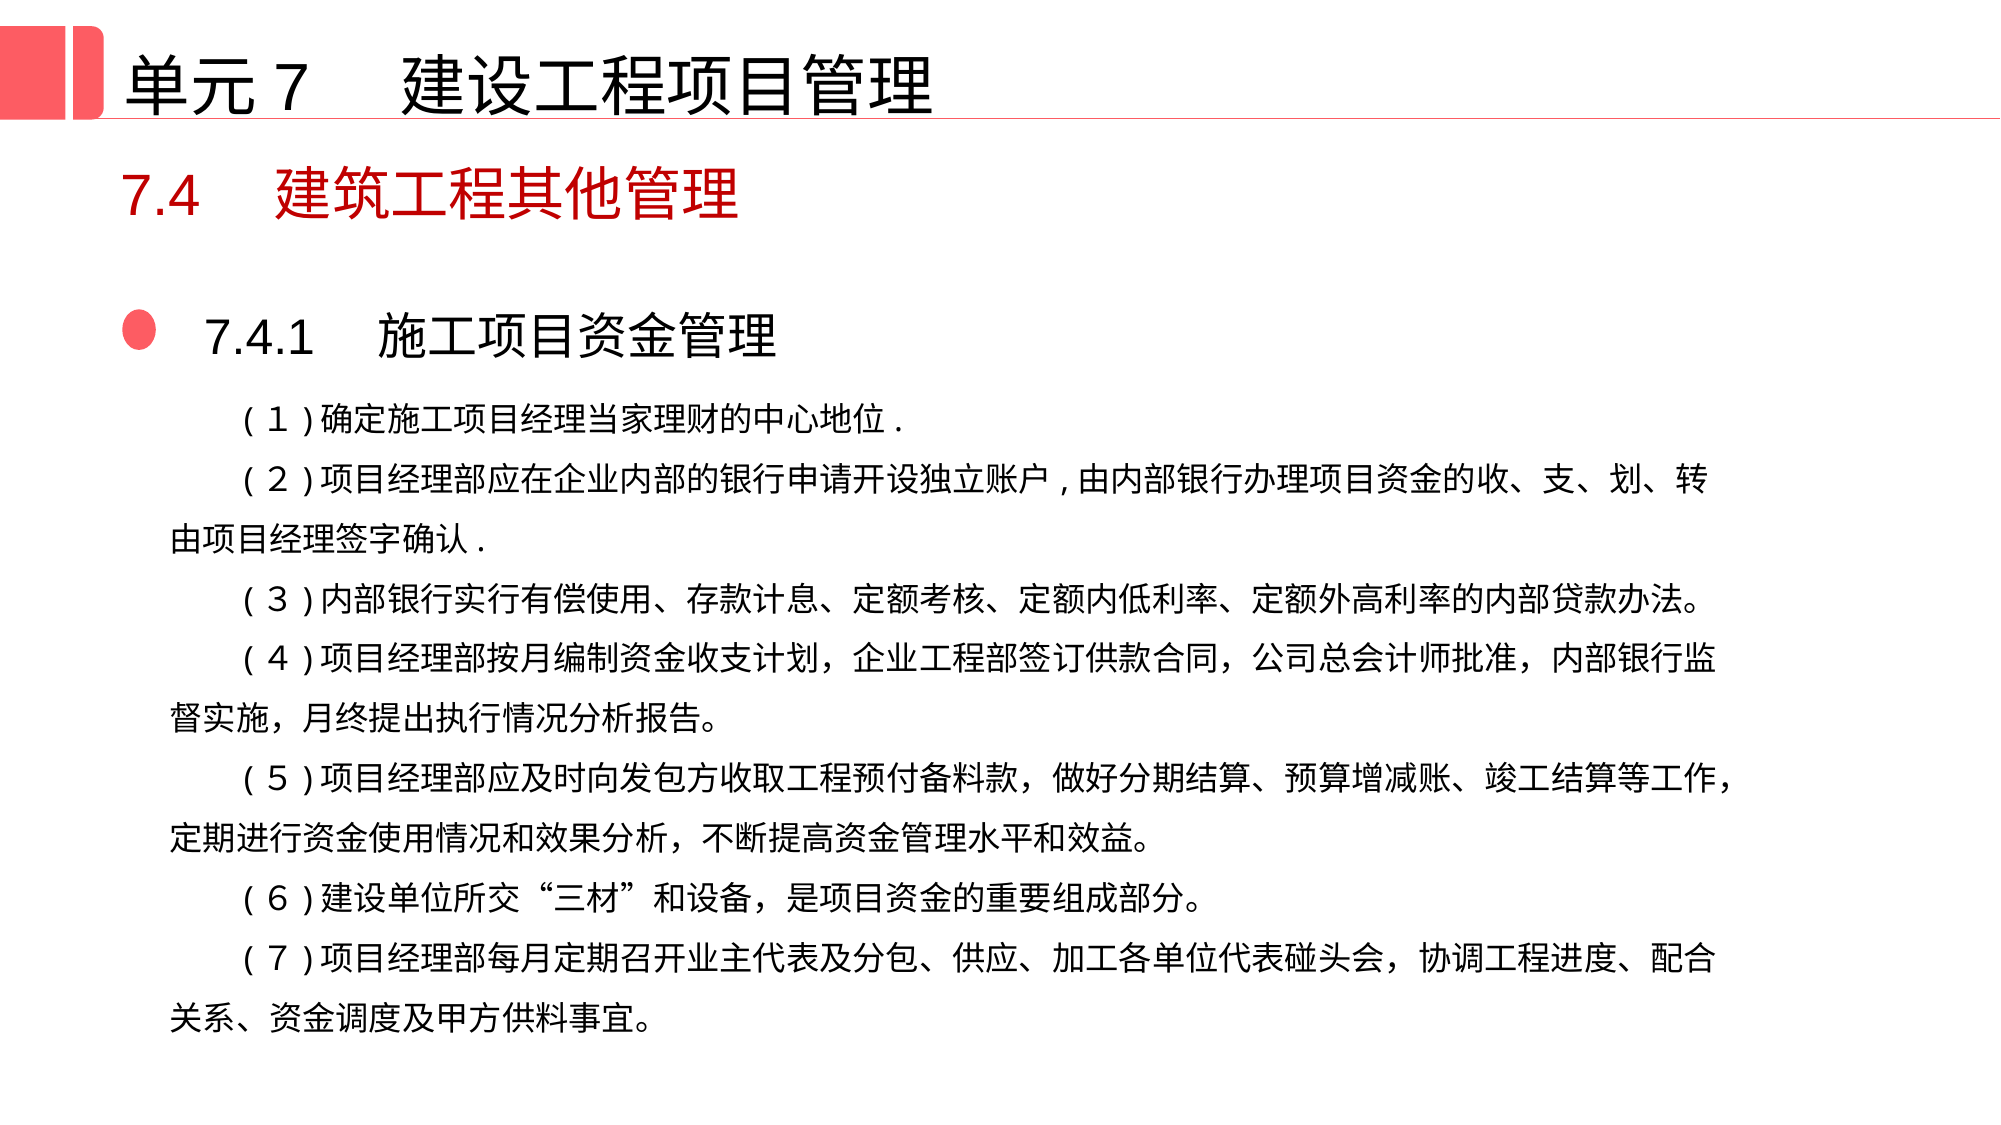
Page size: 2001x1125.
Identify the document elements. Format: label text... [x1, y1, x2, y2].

text_box [122, 309, 156, 350]
list 单元7 建设工程项目管理 [108, 12, 1891, 248]
text_box 7.4.1 施工项目资金管理 [189, 297, 1177, 370]
text_box (１)确定施工项目经理当家理财的中心地位. (２)项目经理部应在企业内部的银行申请开设独立账户,由内部银行办理项目资金的收、支、划、转由项目经理签字确认. (３)内部银行实行有偿使用、存款计息、定额考核、定额内低利率、定额外高利率的内部贷款办法。 (４)项目经理部按月编制资金收支计划，企业工程部签订供款合同，公司总会计师批准，内部银行监督实施，月终提出执行情况分析报告。 (５)项目经理部应及时向发包方收取工程预付备料款，做好分期结算、预算增减账、竣工结算等工作，定期进行资金使用情况和效果分析，不断提高资金管理水平和效益。 (６)建设单位所交“三材”和设备，是项目资金的重要组成部分。 (７)项目经理部每月定期召开业主代表及分包、供应、加工各单位代表碰头会，协调工程进度、配合关系、资金调度及甲方供料事宜。 [154, 370, 1755, 1045]
text_box 7.4 建筑工程其他管理 [105, 149, 755, 235]
